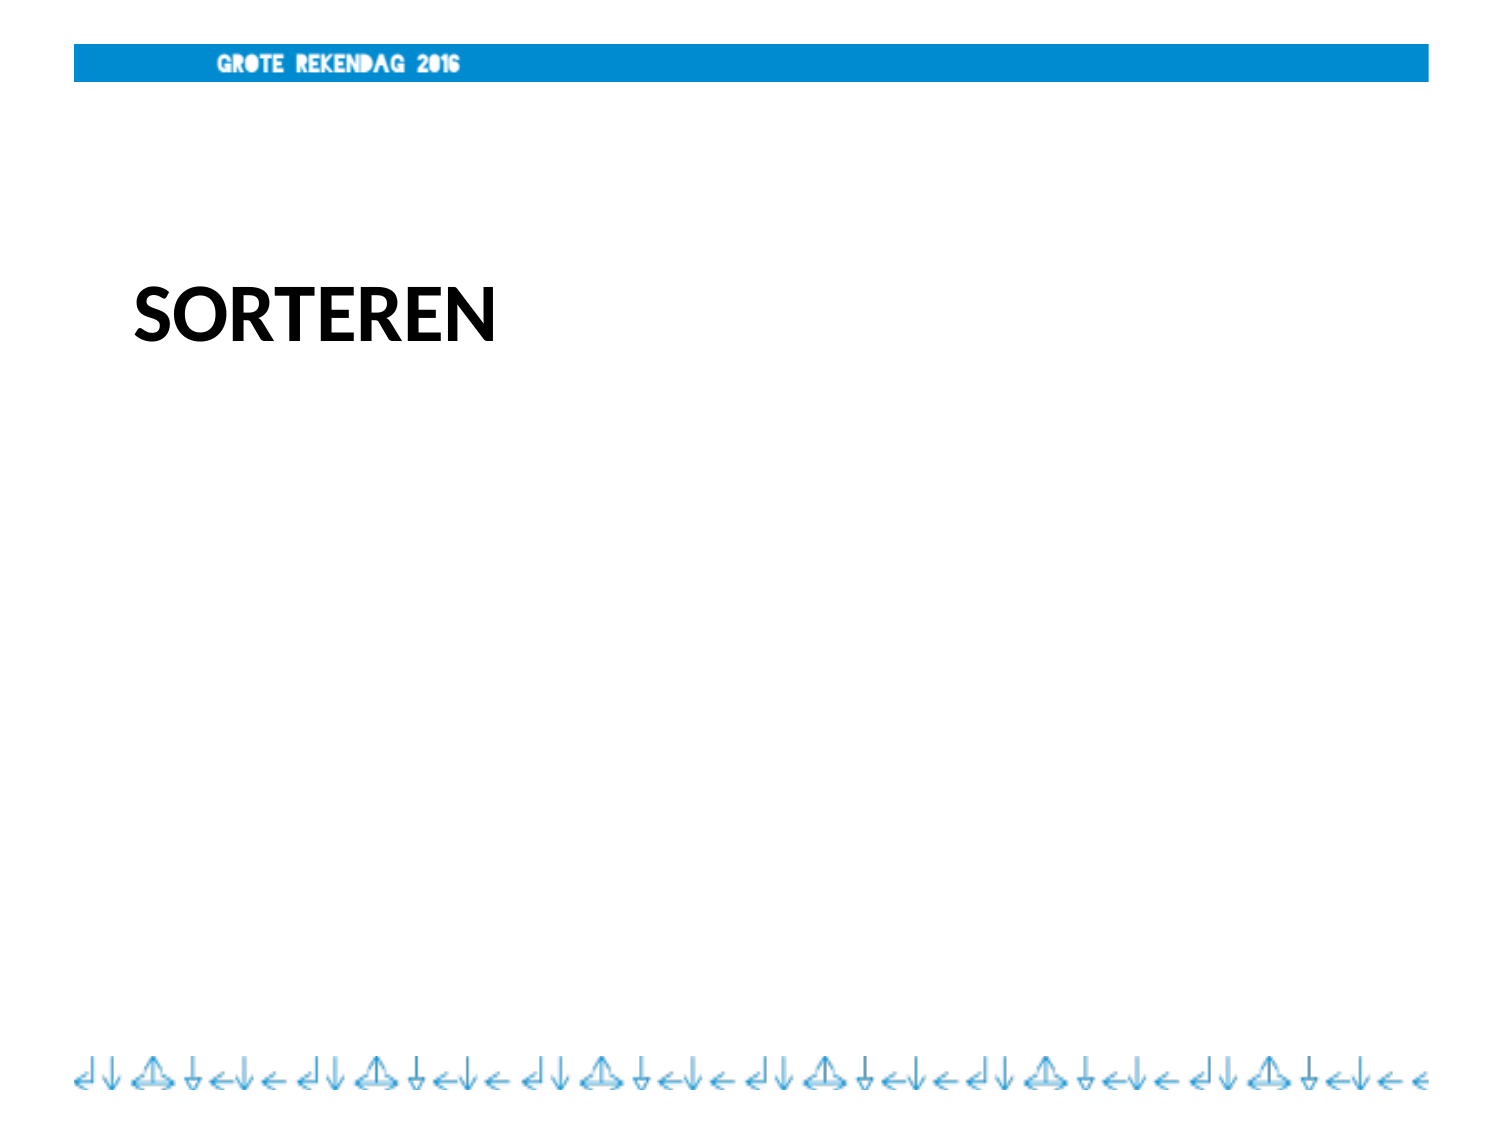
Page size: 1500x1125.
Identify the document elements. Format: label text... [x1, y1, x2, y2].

picture [73, 1056, 1429, 1090]
title sorteren [118, 250, 1394, 947]
picture [296, 54, 405, 72]
picture [417, 54, 459, 72]
picture [217, 54, 284, 72]
